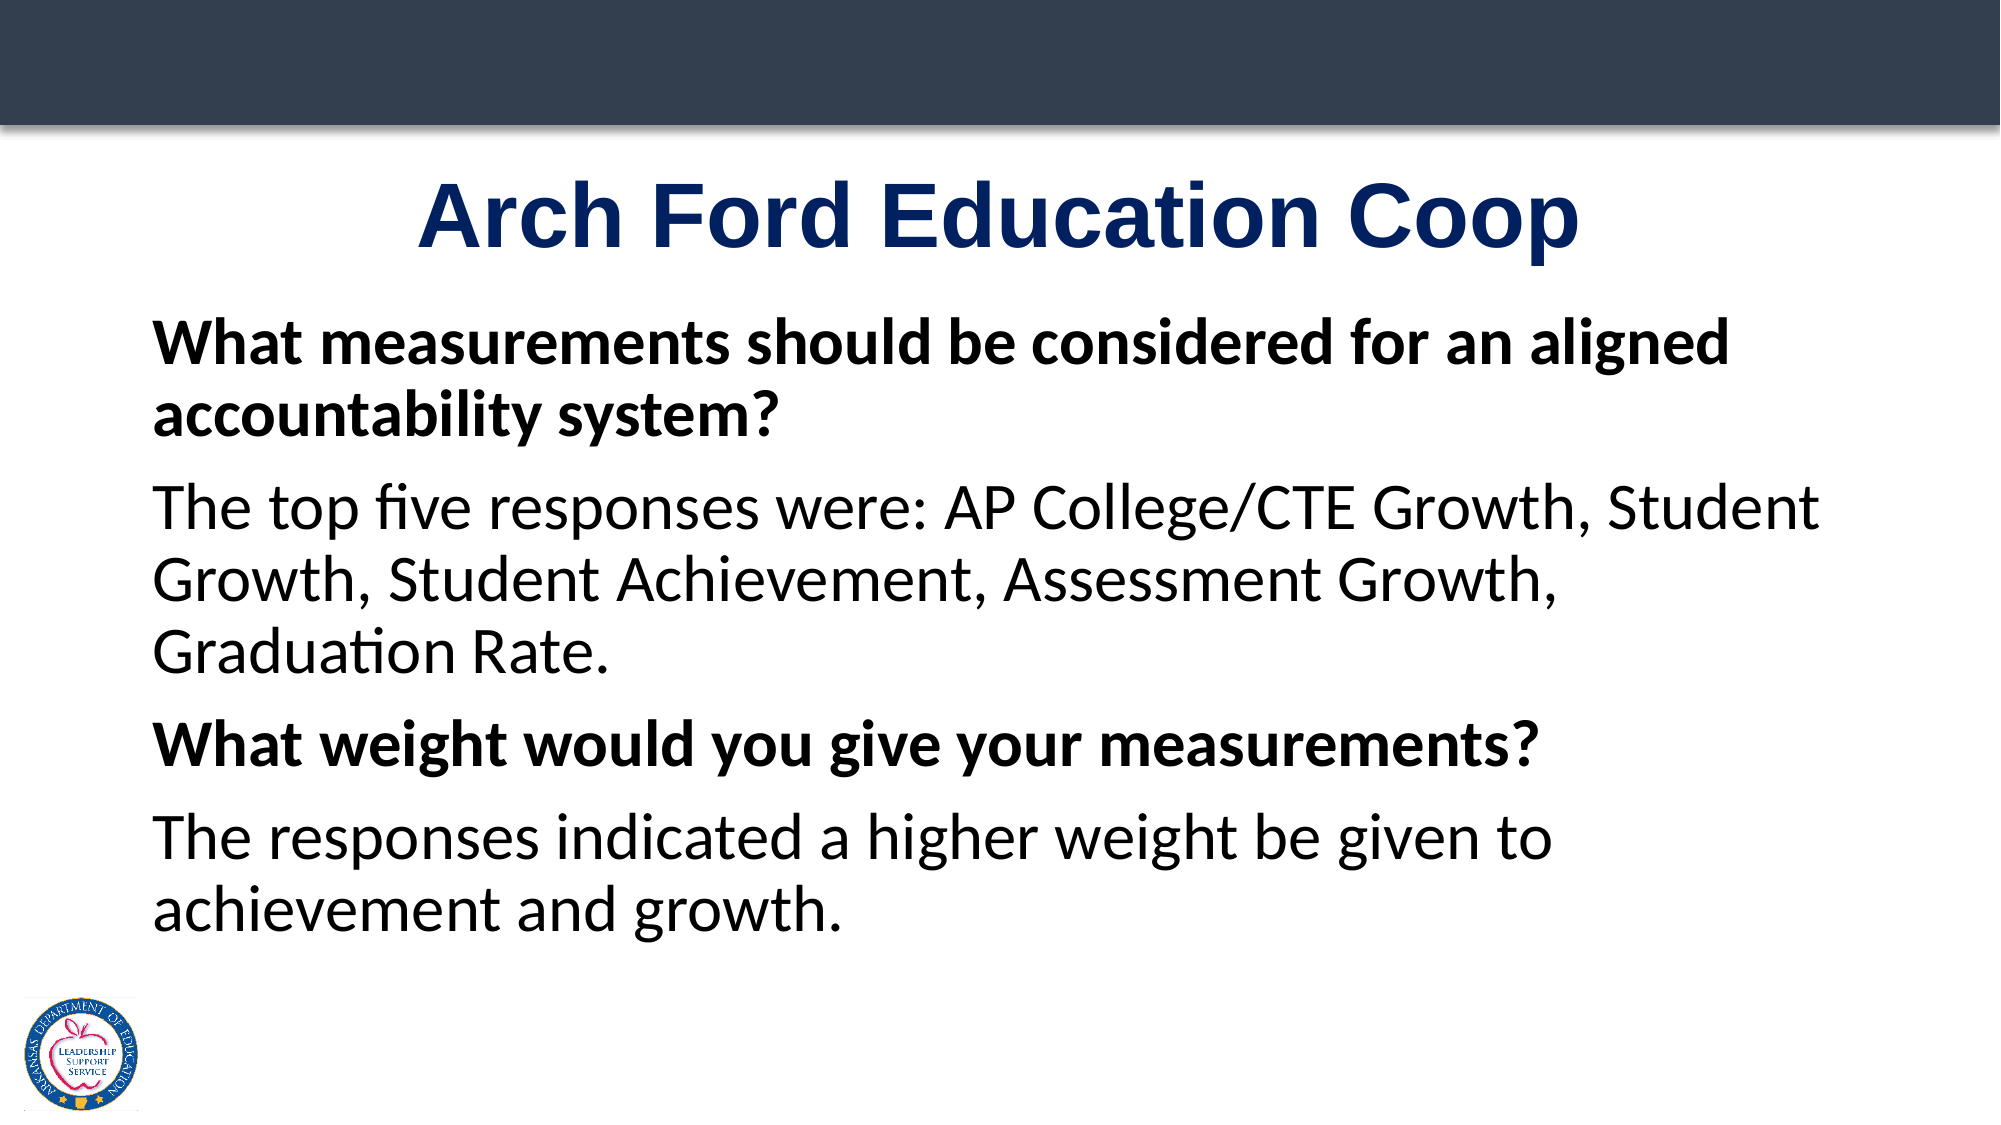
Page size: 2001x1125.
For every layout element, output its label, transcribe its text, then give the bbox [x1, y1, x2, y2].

title Arch Ford Education Coop [137, 139, 1863, 278]
picture [24, 997, 138, 1111]
list What measurements should be considered for an aligned accountability system? The top five responses were: AP College/CTE Growth, Student Growth, Student Achievement, Assessment Growth, Graduation Rate. What weight would you give your measurements? The responses indicated a higher weight be given to achievement and growth. [137, 299, 1863, 1014]
text_box [0, 0, 2000, 126]
